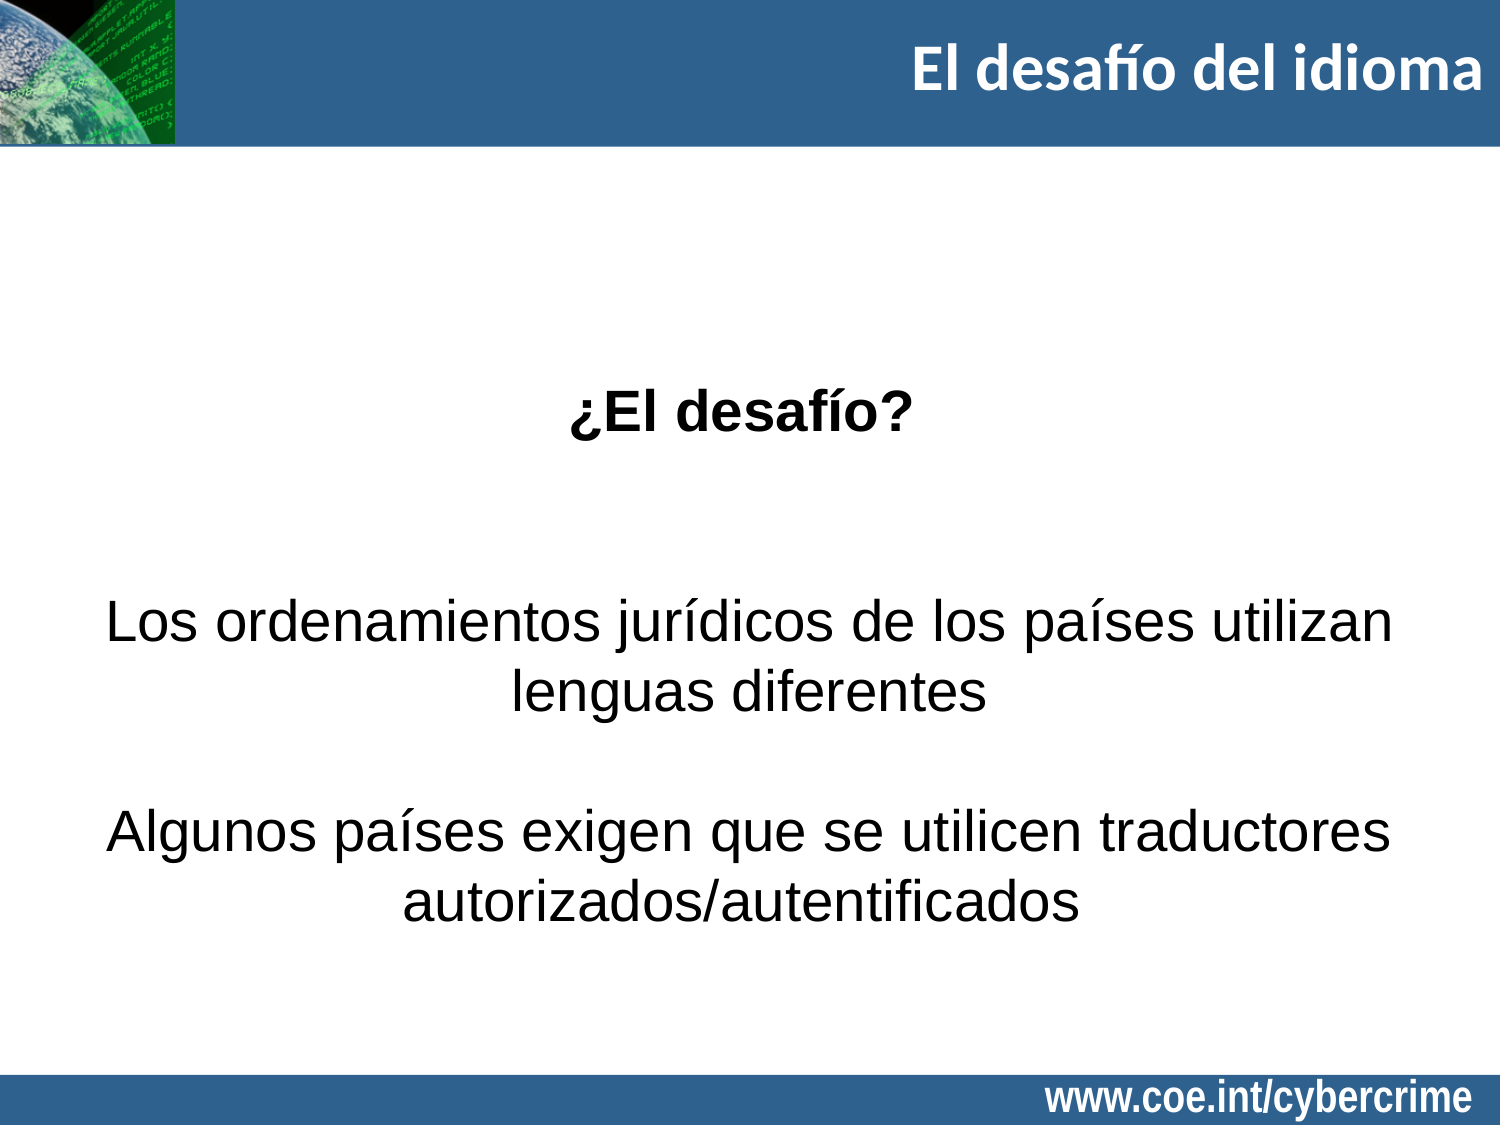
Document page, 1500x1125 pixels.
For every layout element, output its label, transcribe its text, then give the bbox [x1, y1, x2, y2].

text_box www.coe.int/cybercrime [1030, 1059, 1500, 1125]
text_box [0, 1073, 1030, 1125]
picture [0, 0, 175, 144]
text_box ¿El desafío? Los ordenamientos jurídicos de los países utilizan lenguas diferentes Algunos países exigen que se utilicen traductores autorizados/autentificados [19, 156, 1481, 1011]
text_box El desafío del idioma [177, 0, 1500, 149]
